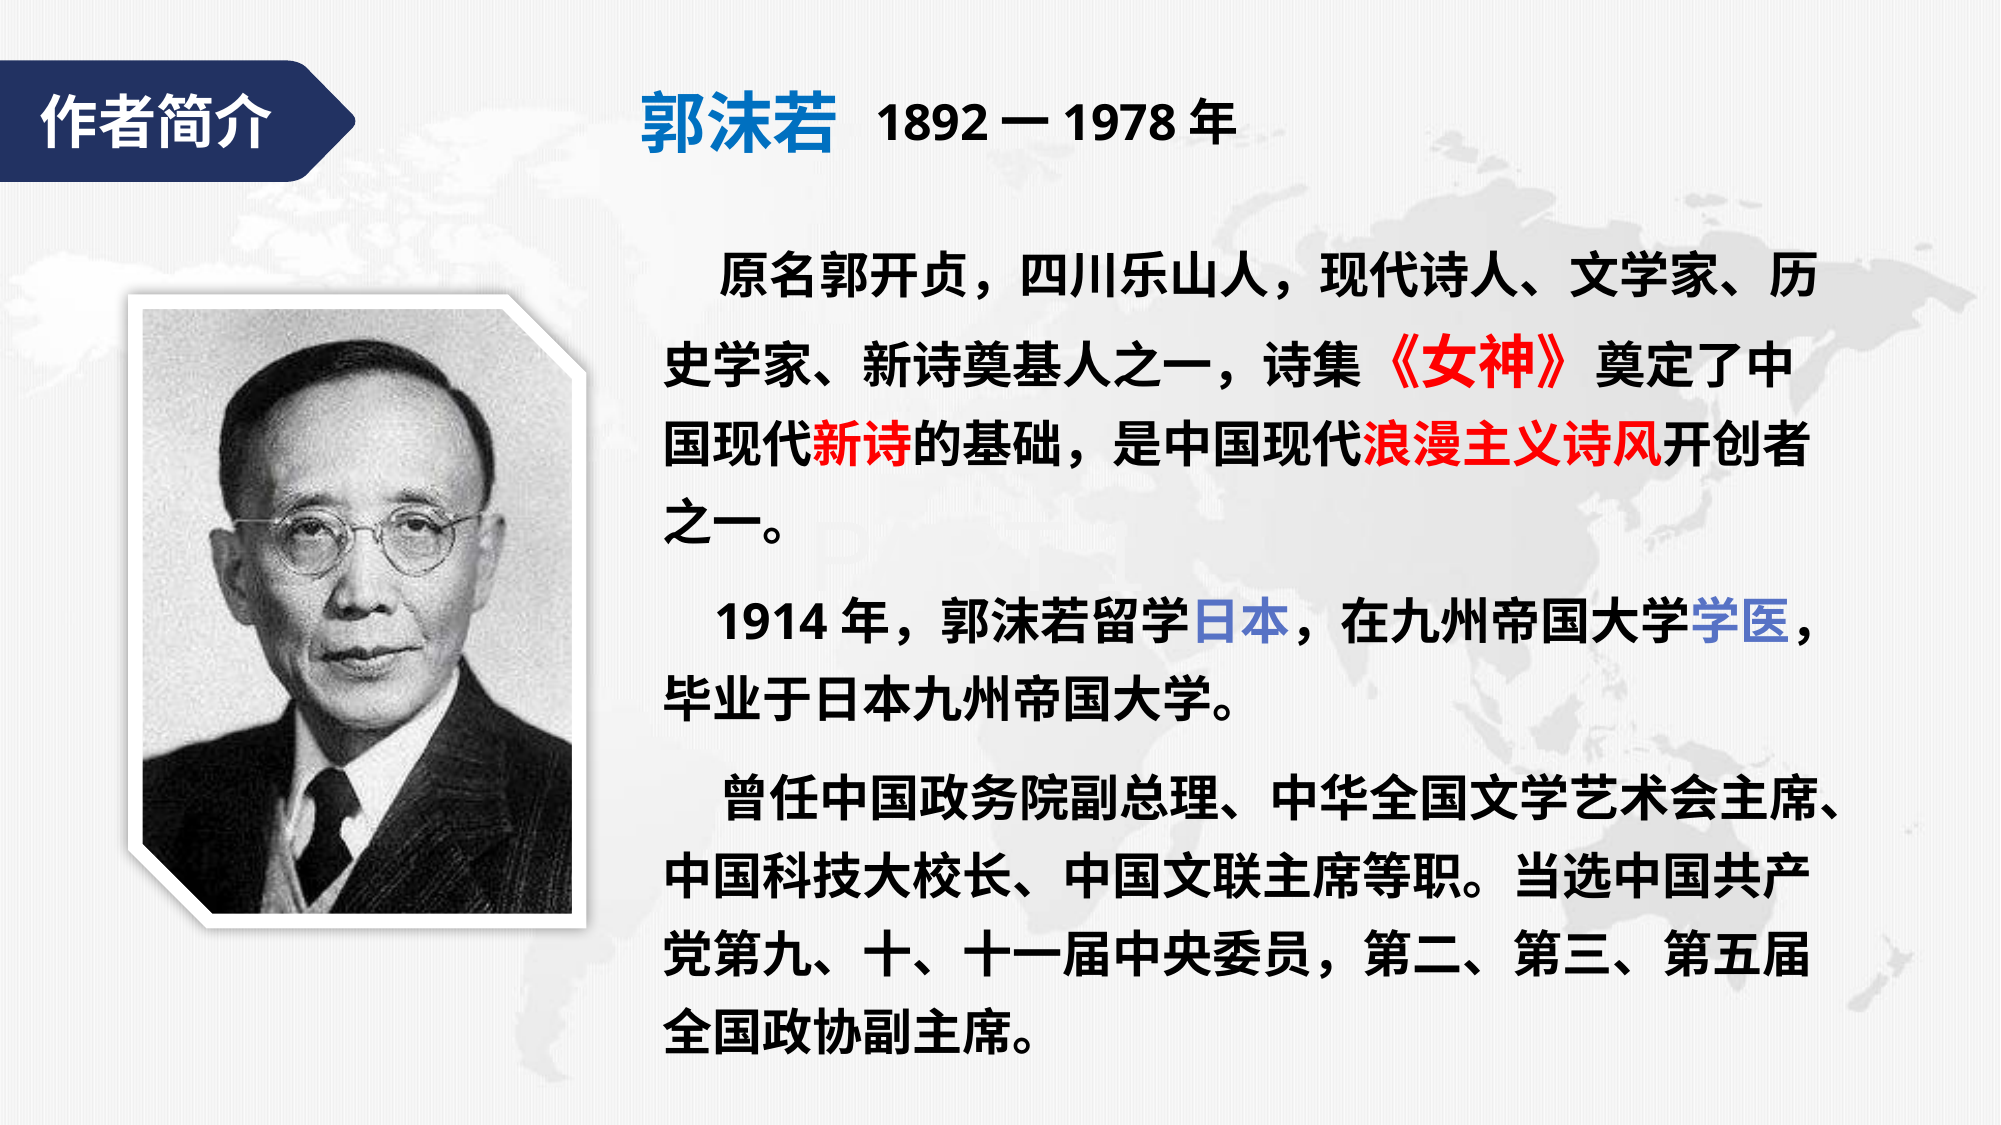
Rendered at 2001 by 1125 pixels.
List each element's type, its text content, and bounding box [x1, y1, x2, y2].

text_box 原名郭开贞，四川乐山人，现代诗人、文学家、历史学家、新诗奠基人之一，诗集《女神》奠定了中国现代新诗的基础，是中国现代浪漫主义诗风开创者之一。 1914年，郭沫若留学日本，在九州帝国大学学医，毕业于日本九州帝国大学。 曾任中国政务院副总理、中华全国文学艺术会主席、中国科技大校长、中国文联主席等职。当选中国共产党第九、十、十一届中央委员，第二、第三、第五届全国政协副主席。 [647, 218, 1839, 1125]
text_box 作者简介 [25, 78, 288, 163]
text_box 郭沫若 [624, 73, 855, 168]
text_box [0, 59, 357, 183]
picture [0, 0, 2000, 1125]
text_box 1892一1978年 [860, 83, 1254, 158]
